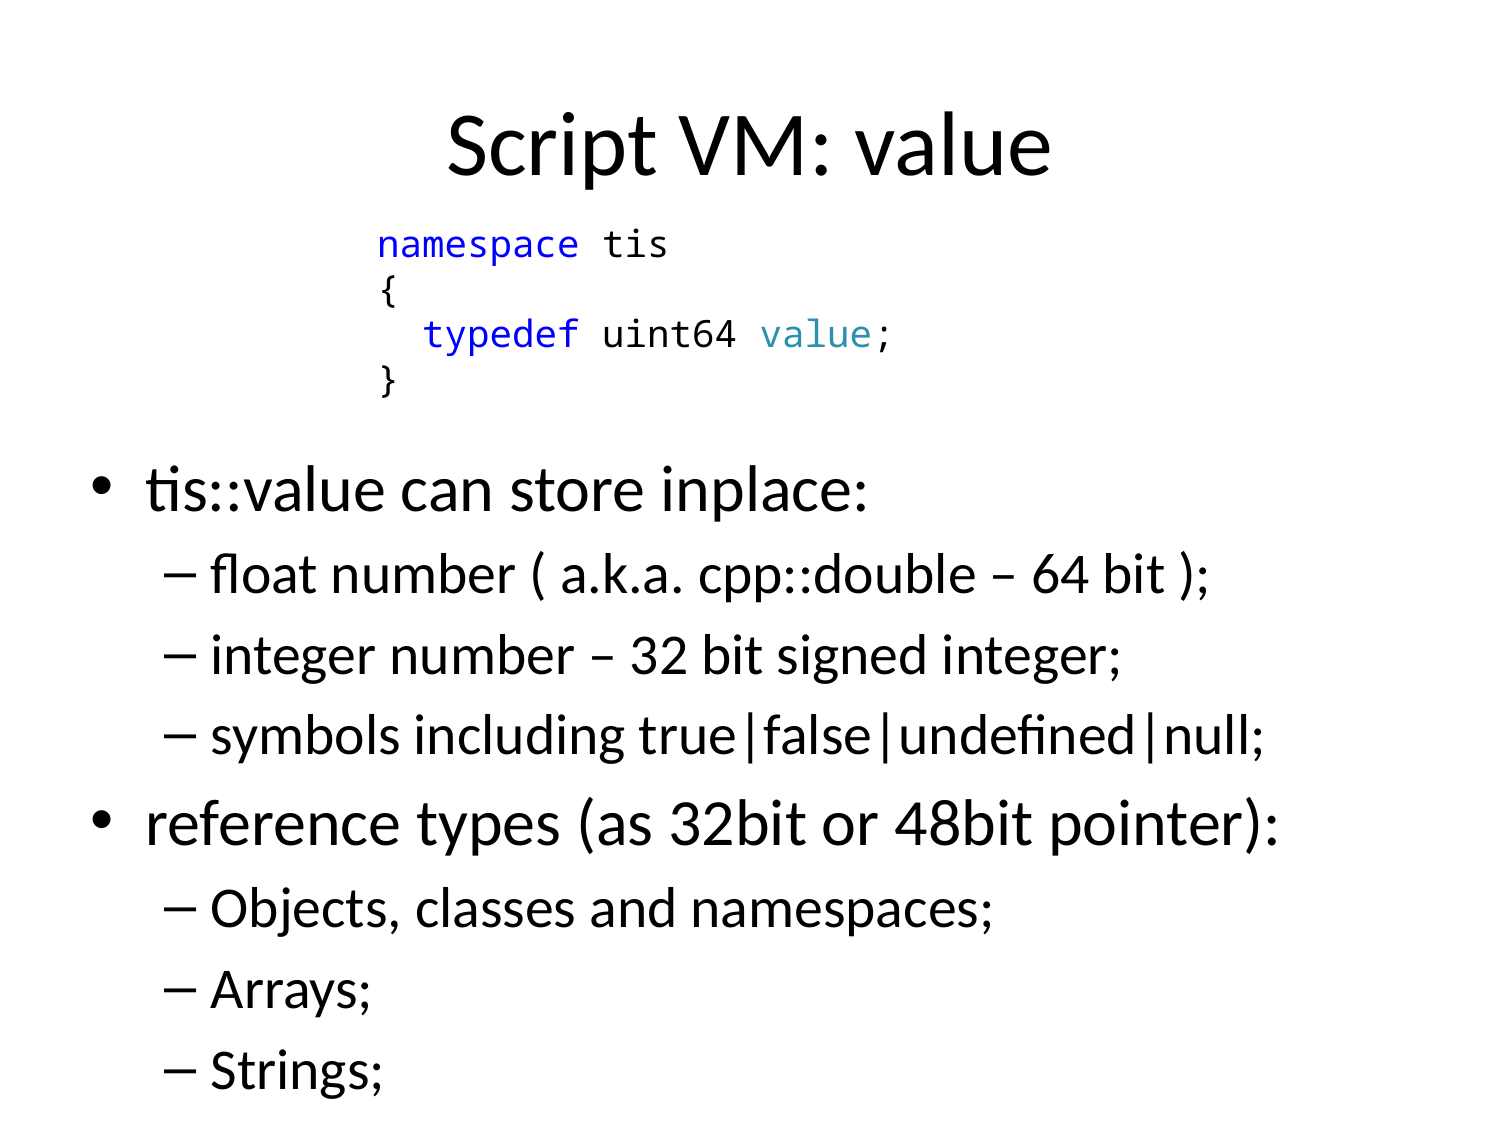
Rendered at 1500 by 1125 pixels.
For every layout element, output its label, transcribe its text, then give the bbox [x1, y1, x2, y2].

text_box namespace tis { typedef uint64 value; } [362, 212, 1113, 408]
title Script VM: value [75, 45, 1425, 233]
list tis::value can store inplace: float number ( a.k.a. cpp::double – 64 bit ); integer number – 32 bit signed integer; symbols including true|false|undefined|null; reference types (as 32bit or 48bit pointer): Objects, classes and namespaces; Arrays; Strings; [75, 437, 1425, 1113]
